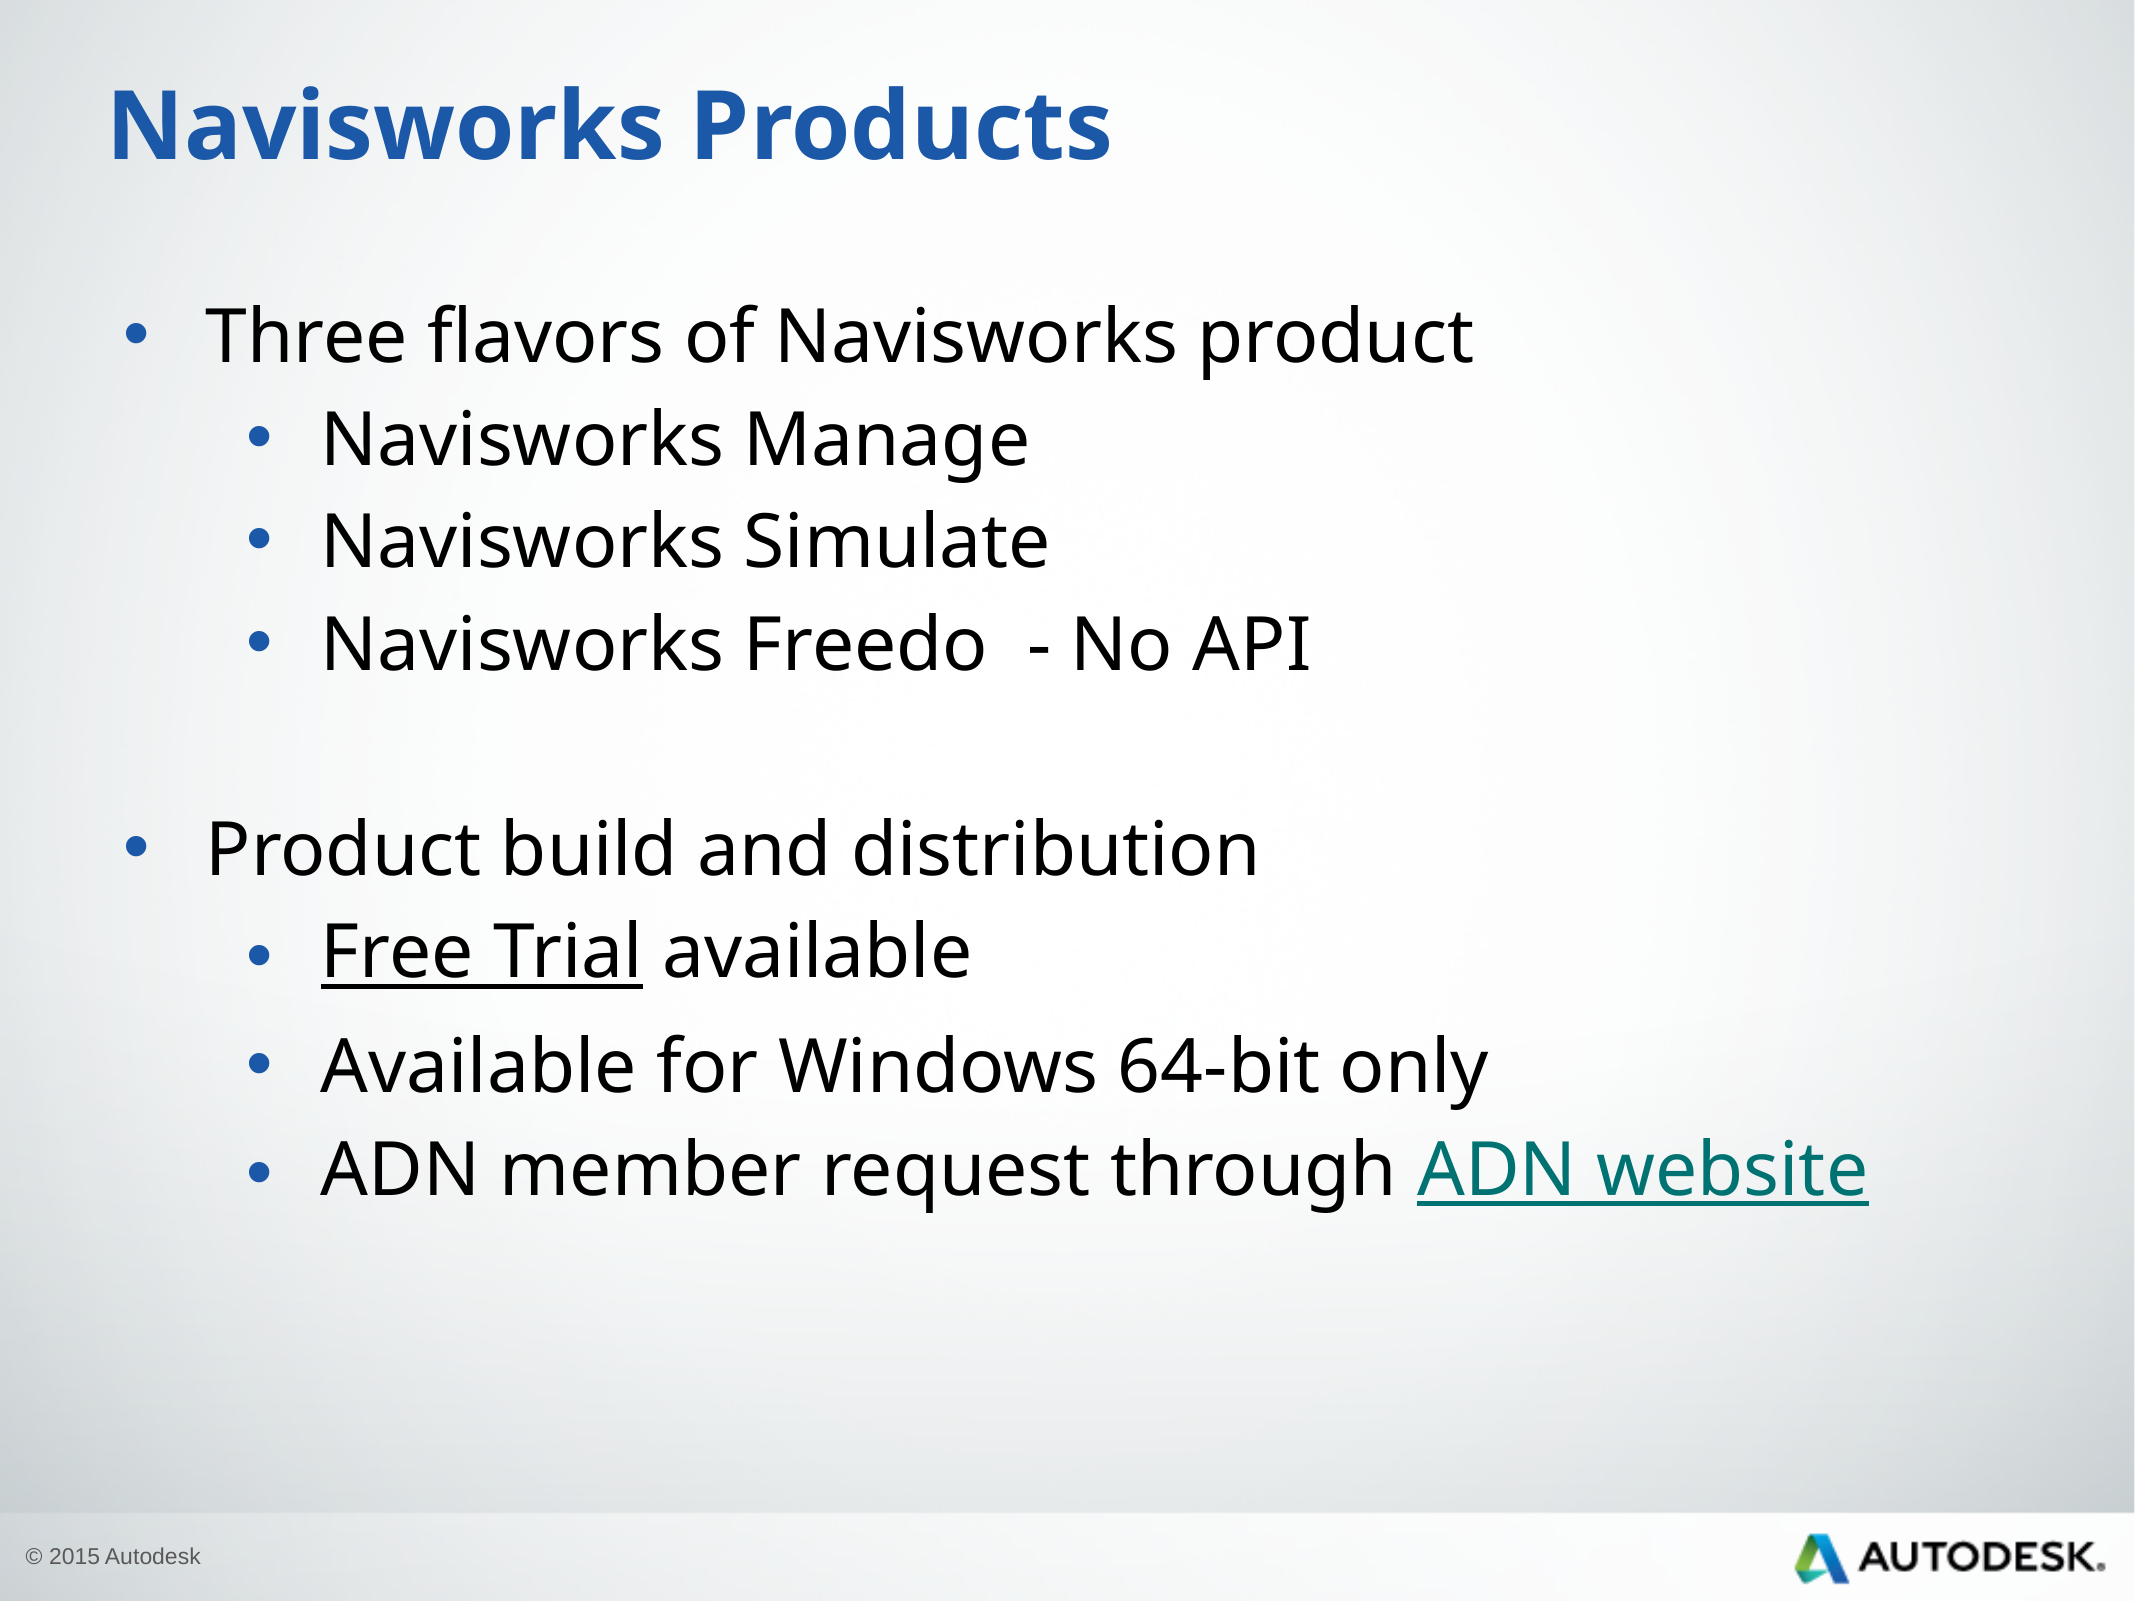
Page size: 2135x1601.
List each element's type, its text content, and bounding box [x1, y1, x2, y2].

title Navisworks Products [106, 64, 2028, 331]
list Three flavors of Navisworks product Navisworks Manage Navisworks Simulate Navisworks Freedo - No API Product build and distribution Free Trial available Available for Windows 64-bit only ADN member request through ADN website [106, 331, 2028, 1401]
picture [0, 0, 2135, 1601]
